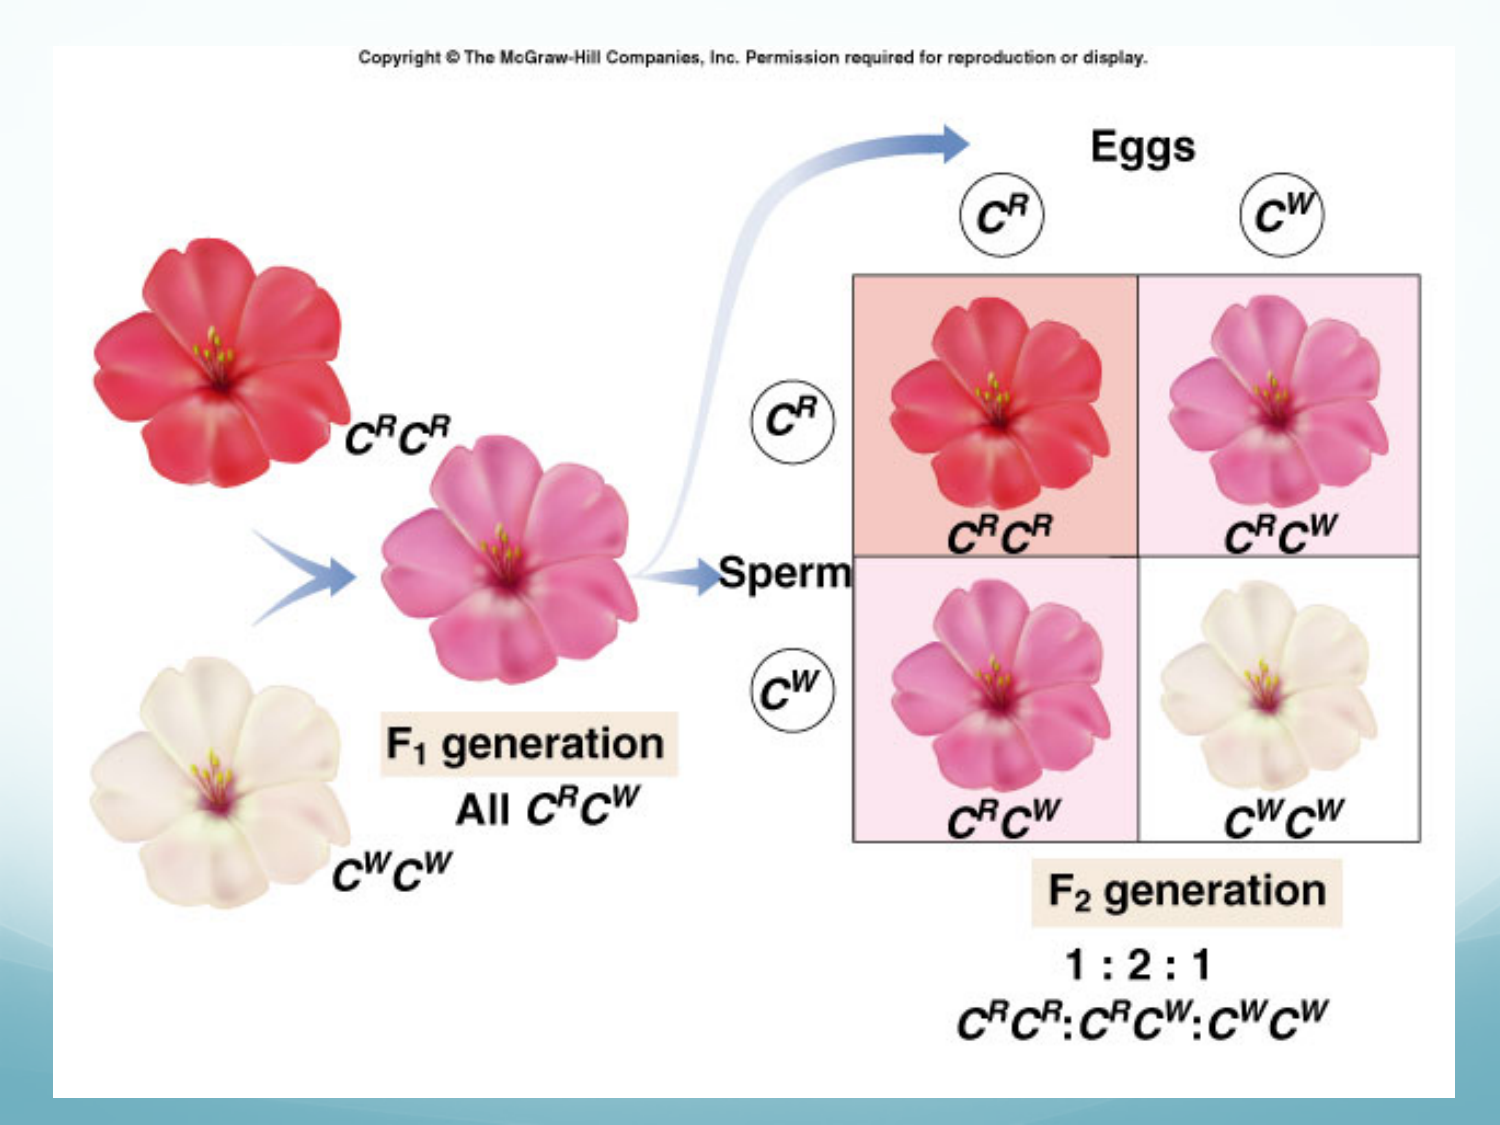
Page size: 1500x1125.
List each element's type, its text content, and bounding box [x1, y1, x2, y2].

title The ratio stays the same [20, 17, 1470, 237]
picture [53, 46, 1456, 1099]
